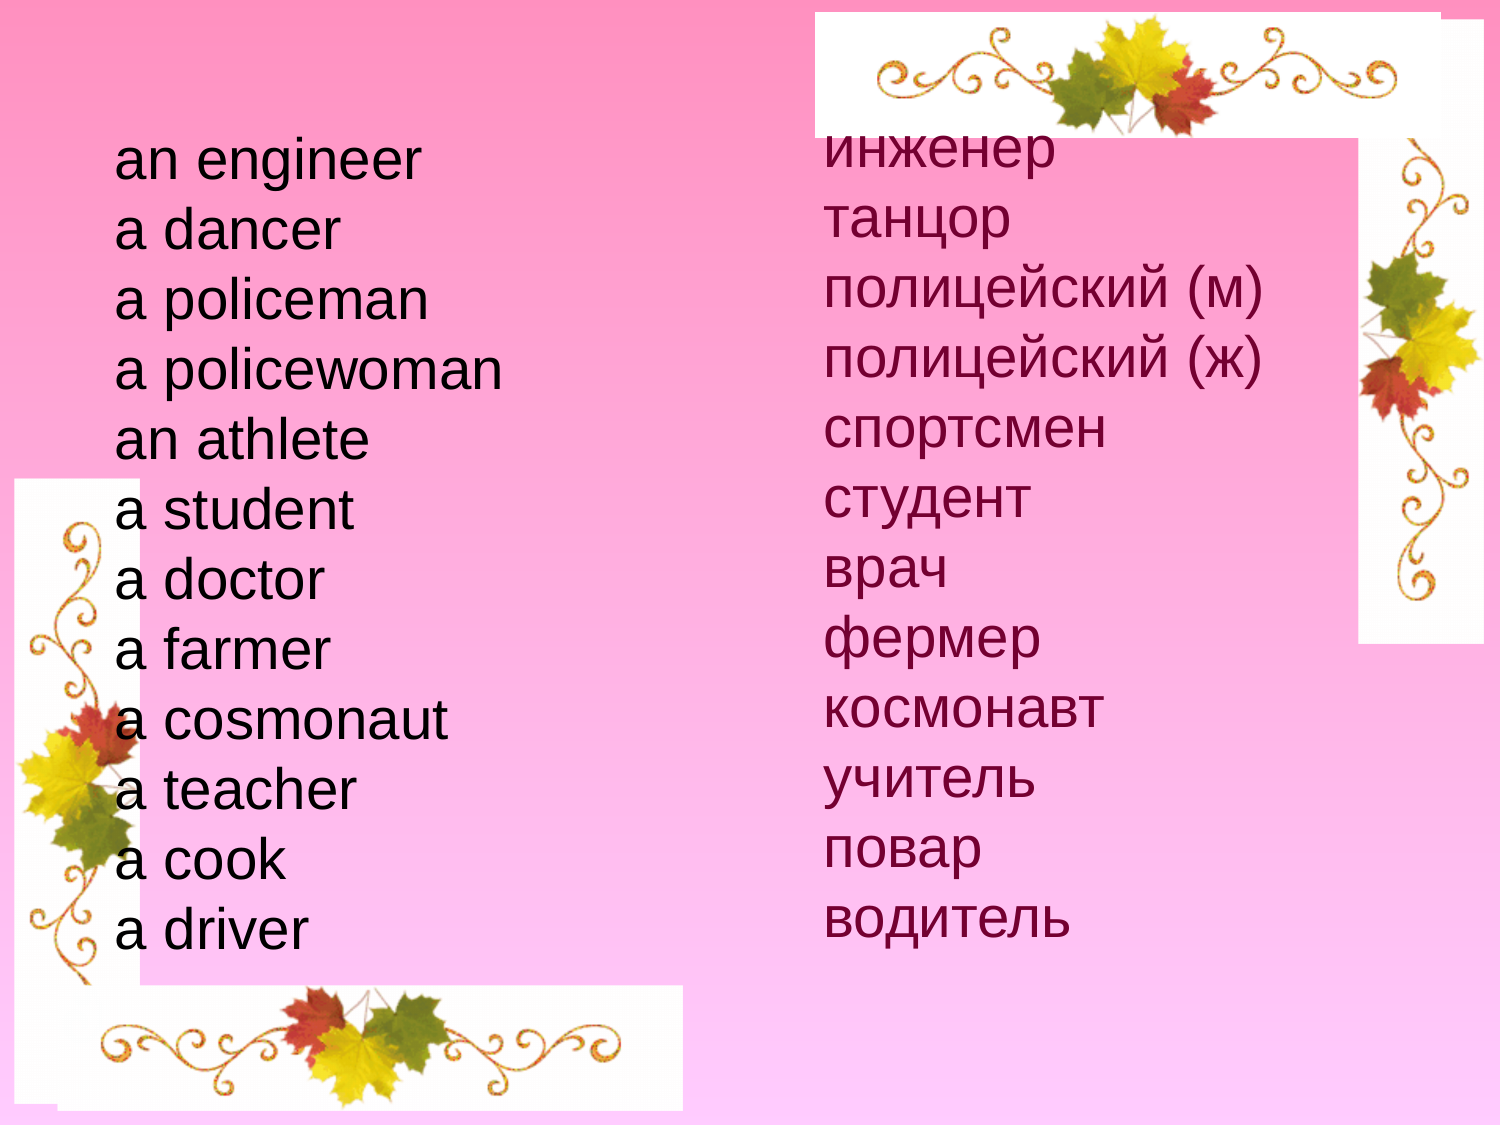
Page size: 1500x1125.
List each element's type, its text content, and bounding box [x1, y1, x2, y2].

picture [15, 479, 139, 1103]
text_box инженер танцор полицейский (м) полицейский (ж) спортсмен студент врач фермер космонавт учитель повар водитель [809, 101, 1376, 957]
text_box an engineer a dancer a policeman a policewoman an athlete a student a doctor a farmer a cosmonaut a teacher a cook a driver [100, 113, 561, 969]
picture [815, 12, 1483, 643]
picture [58, 986, 682, 1110]
